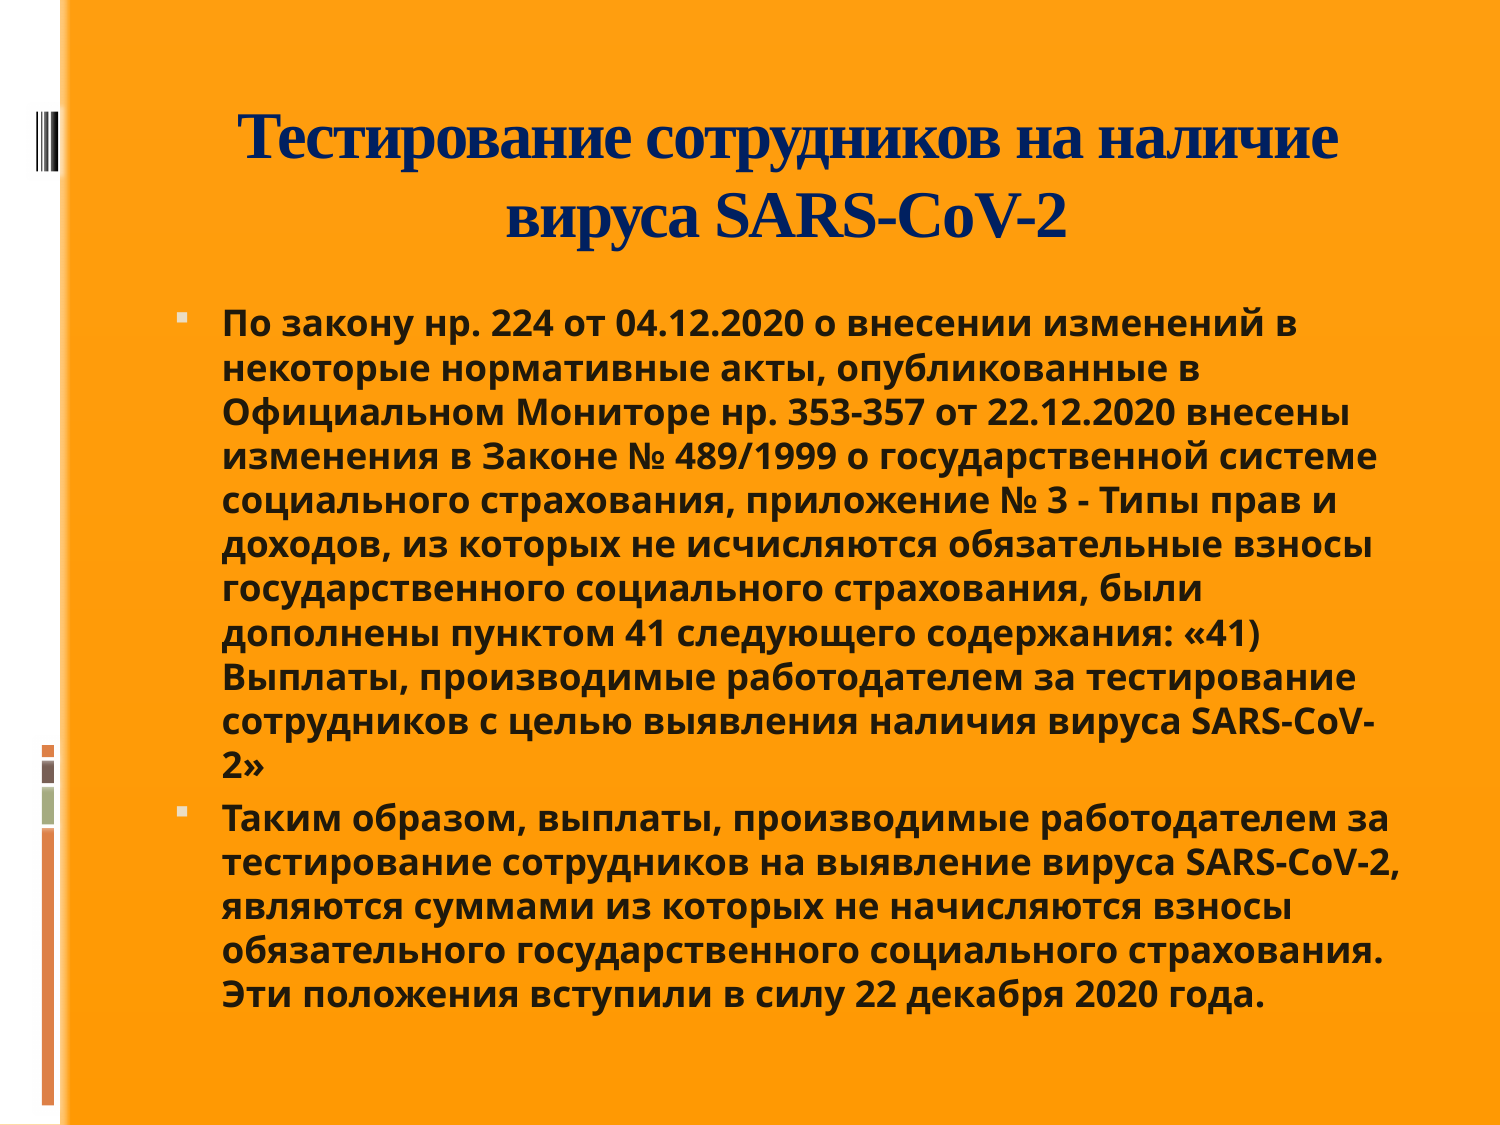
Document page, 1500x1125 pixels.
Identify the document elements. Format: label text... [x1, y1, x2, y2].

title Тестирование сотрудников на наличие вируса SARS-CoV-2 [150, 83, 1425, 282]
list По закону нр. 224 от 04.12.2020 о внесении изменений в некоторые нормативные акты, опубликованные в Официальном Мониторе нр. 353-357 от 22.12.2020 внесены изменения в Законе № 489/1999 о государственной системе социального страхования, приложение № 3 - Типы прав и доходов, из которых не исчисляются обязательные взносы государственного социального страхования, были дополнены пунктом 41 следующего содержания: «41) Выплаты, производимые работодателем за тестирование сотрудников с целью выявления наличия вируса SARS-CoV-2» Таким образом, выплаты, производимые работодателем за тестирование сотрудников на выявление вируса SARS-CoV-2, являются суммами из которых не начисляются взносы обязательного государственного социального страхования. Эти положения вступили в силу 22 декабря 2020 года. [150, 292, 1425, 1043]
